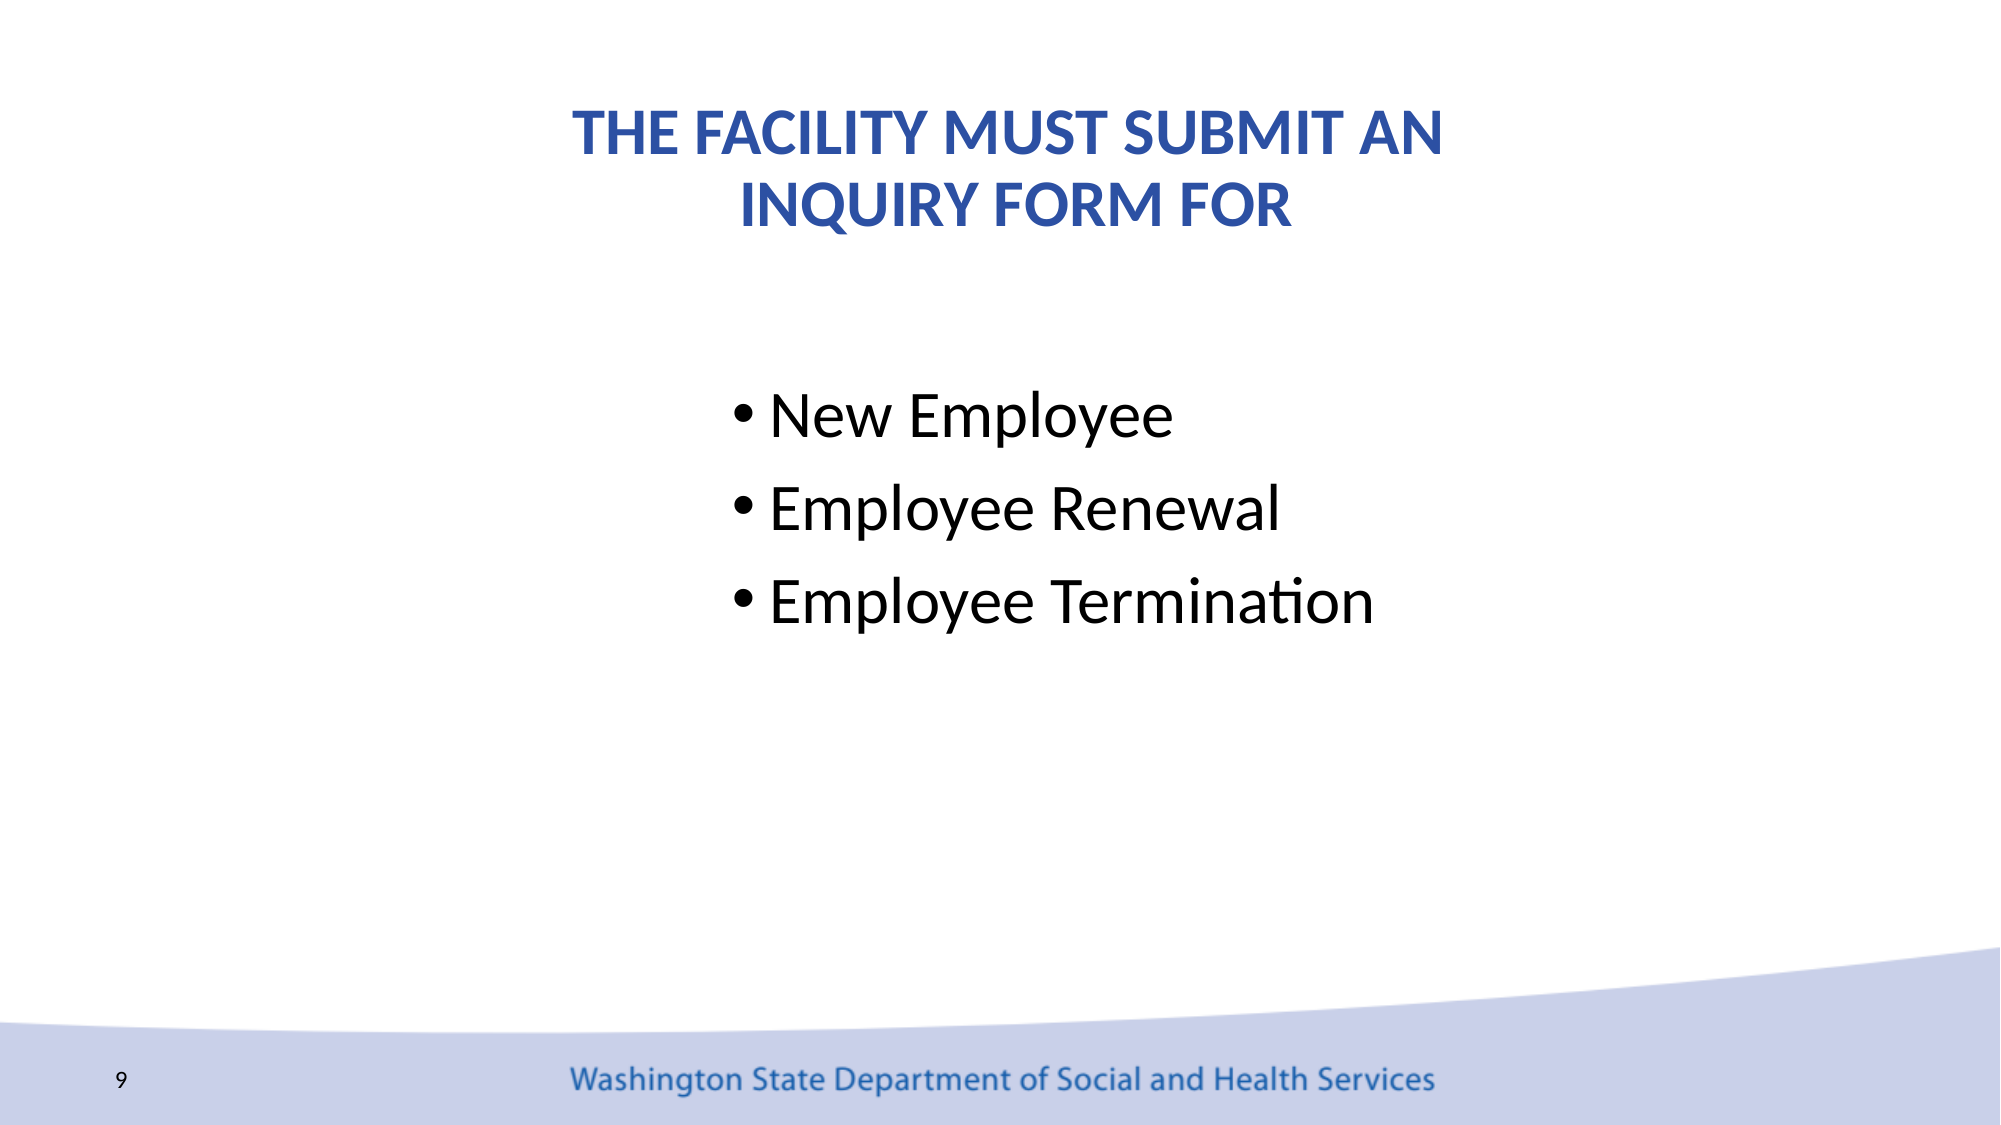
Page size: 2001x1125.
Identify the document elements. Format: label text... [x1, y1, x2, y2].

title THE FACILITY MUST SUBMIT AN INQUIRY FORM FOR [67, 59, 1965, 278]
slide_number 9 [99, 1048, 550, 1108]
list New Employee Employee Renewal Employee Termination [716, 372, 1808, 907]
